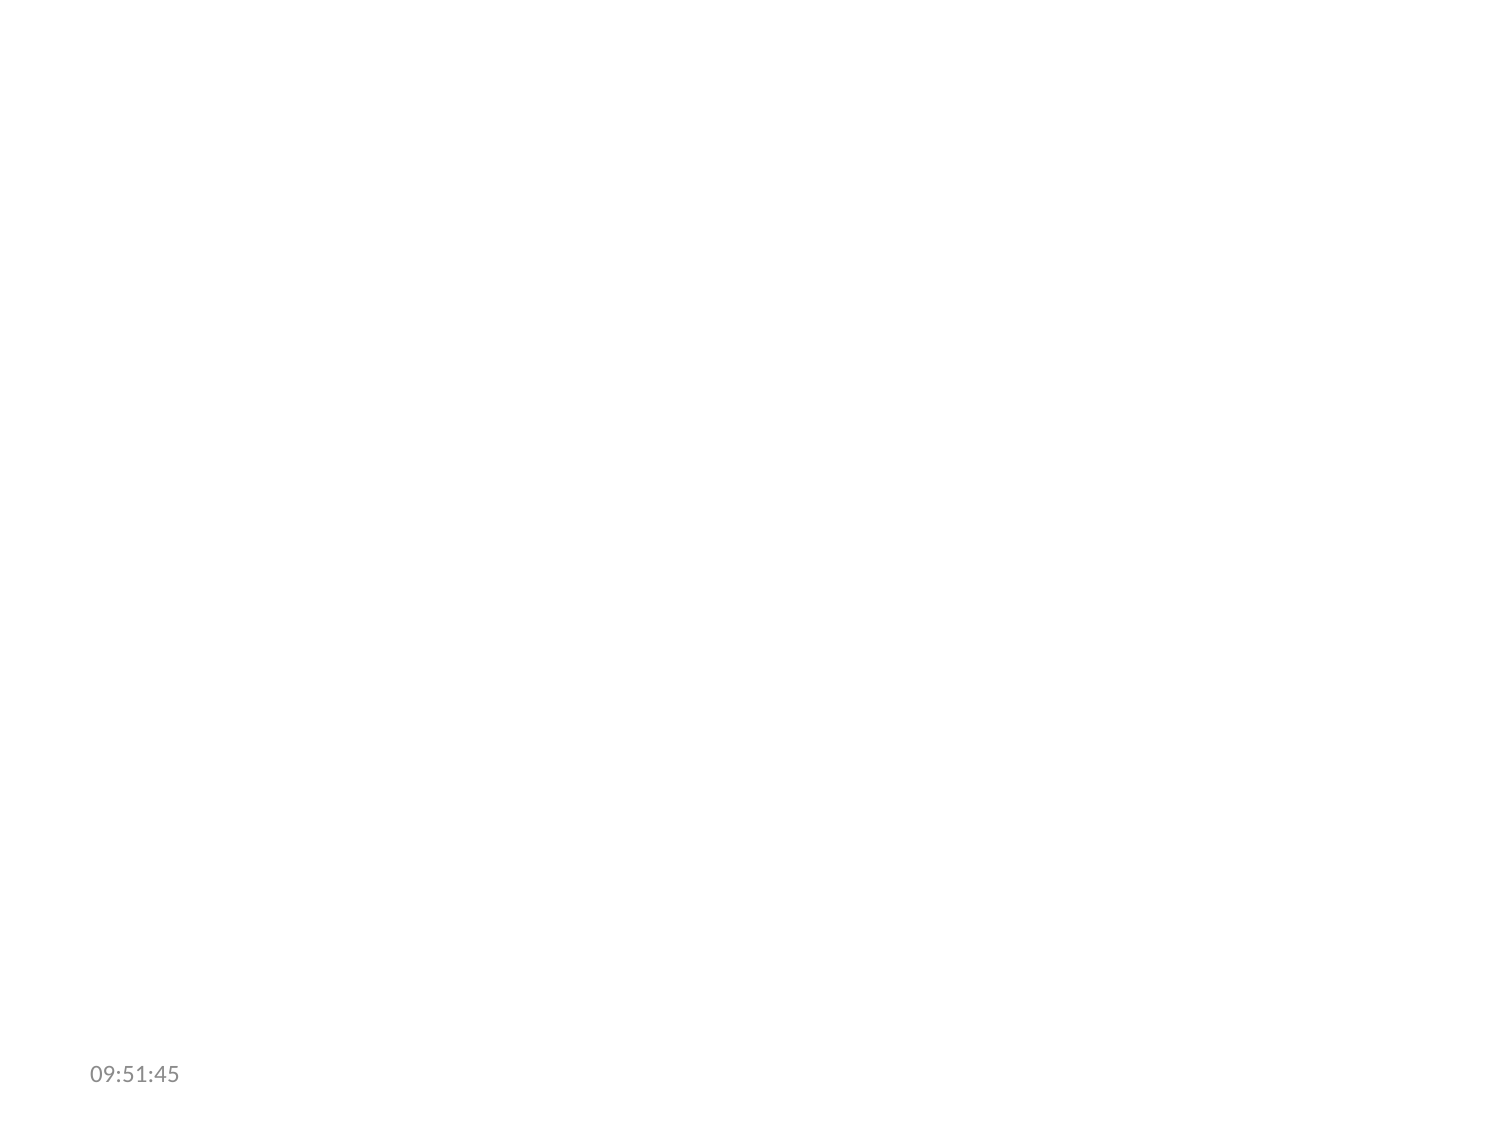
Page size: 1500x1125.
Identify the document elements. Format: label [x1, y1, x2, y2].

slide_number [75, 1042, 425, 1103]
